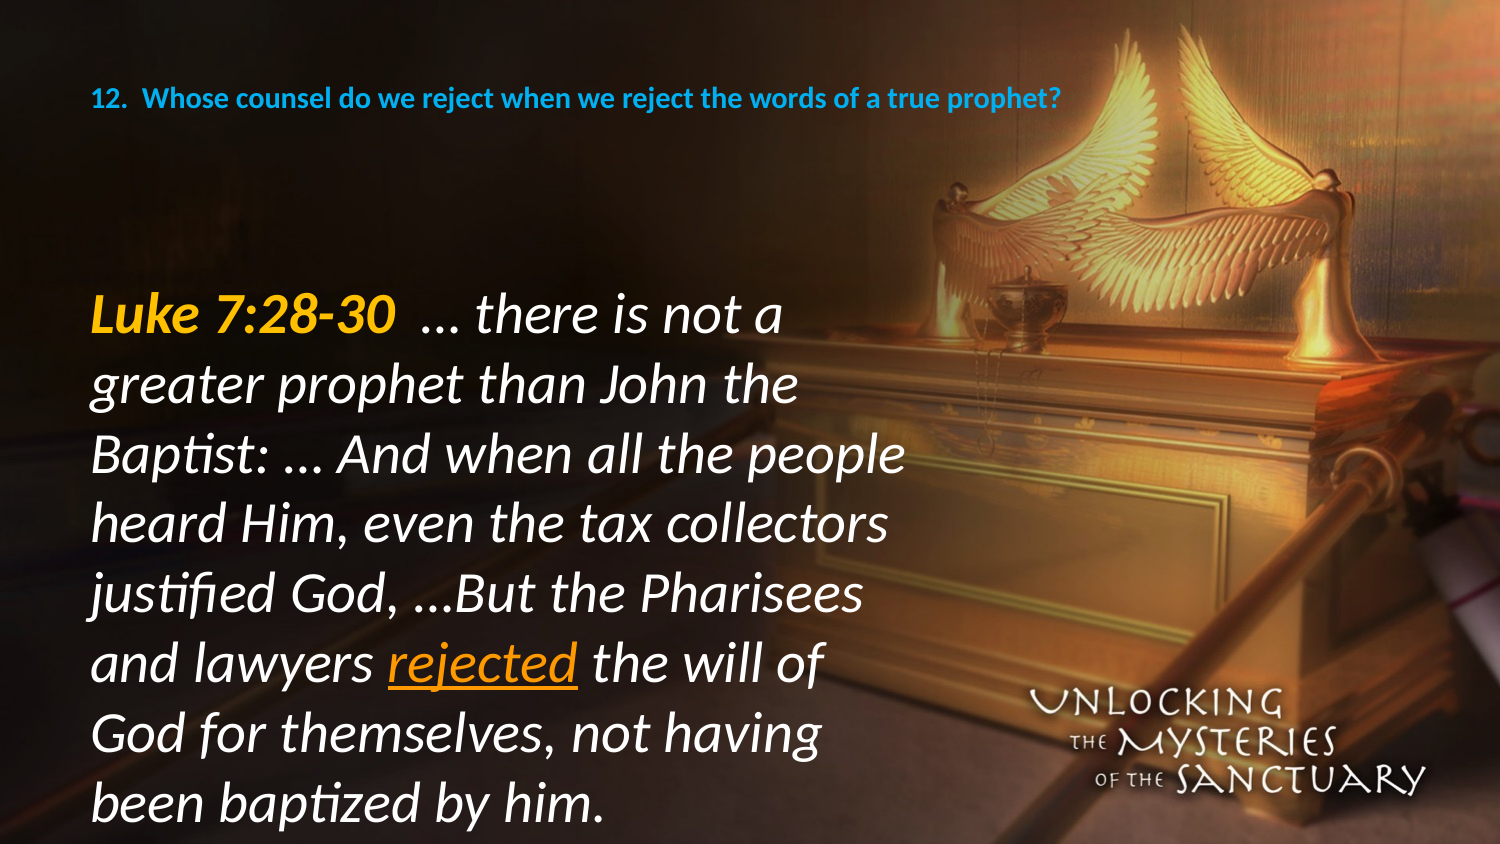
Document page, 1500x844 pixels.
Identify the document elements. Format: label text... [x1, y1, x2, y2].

title 12. Whose counsel do we reject when we reject the words of a true prophet? [75, 33, 1425, 175]
list Luke 7:28-30 … there is not a greater prophet than John the Baptist: … And when all the people heard Him, even the tax collectors justified God, …But the Pharisees and lawyers rejected the will of God for themselves, not having been baptized by him. [75, 267, 947, 844]
picture [0, 0, 1500, 844]
